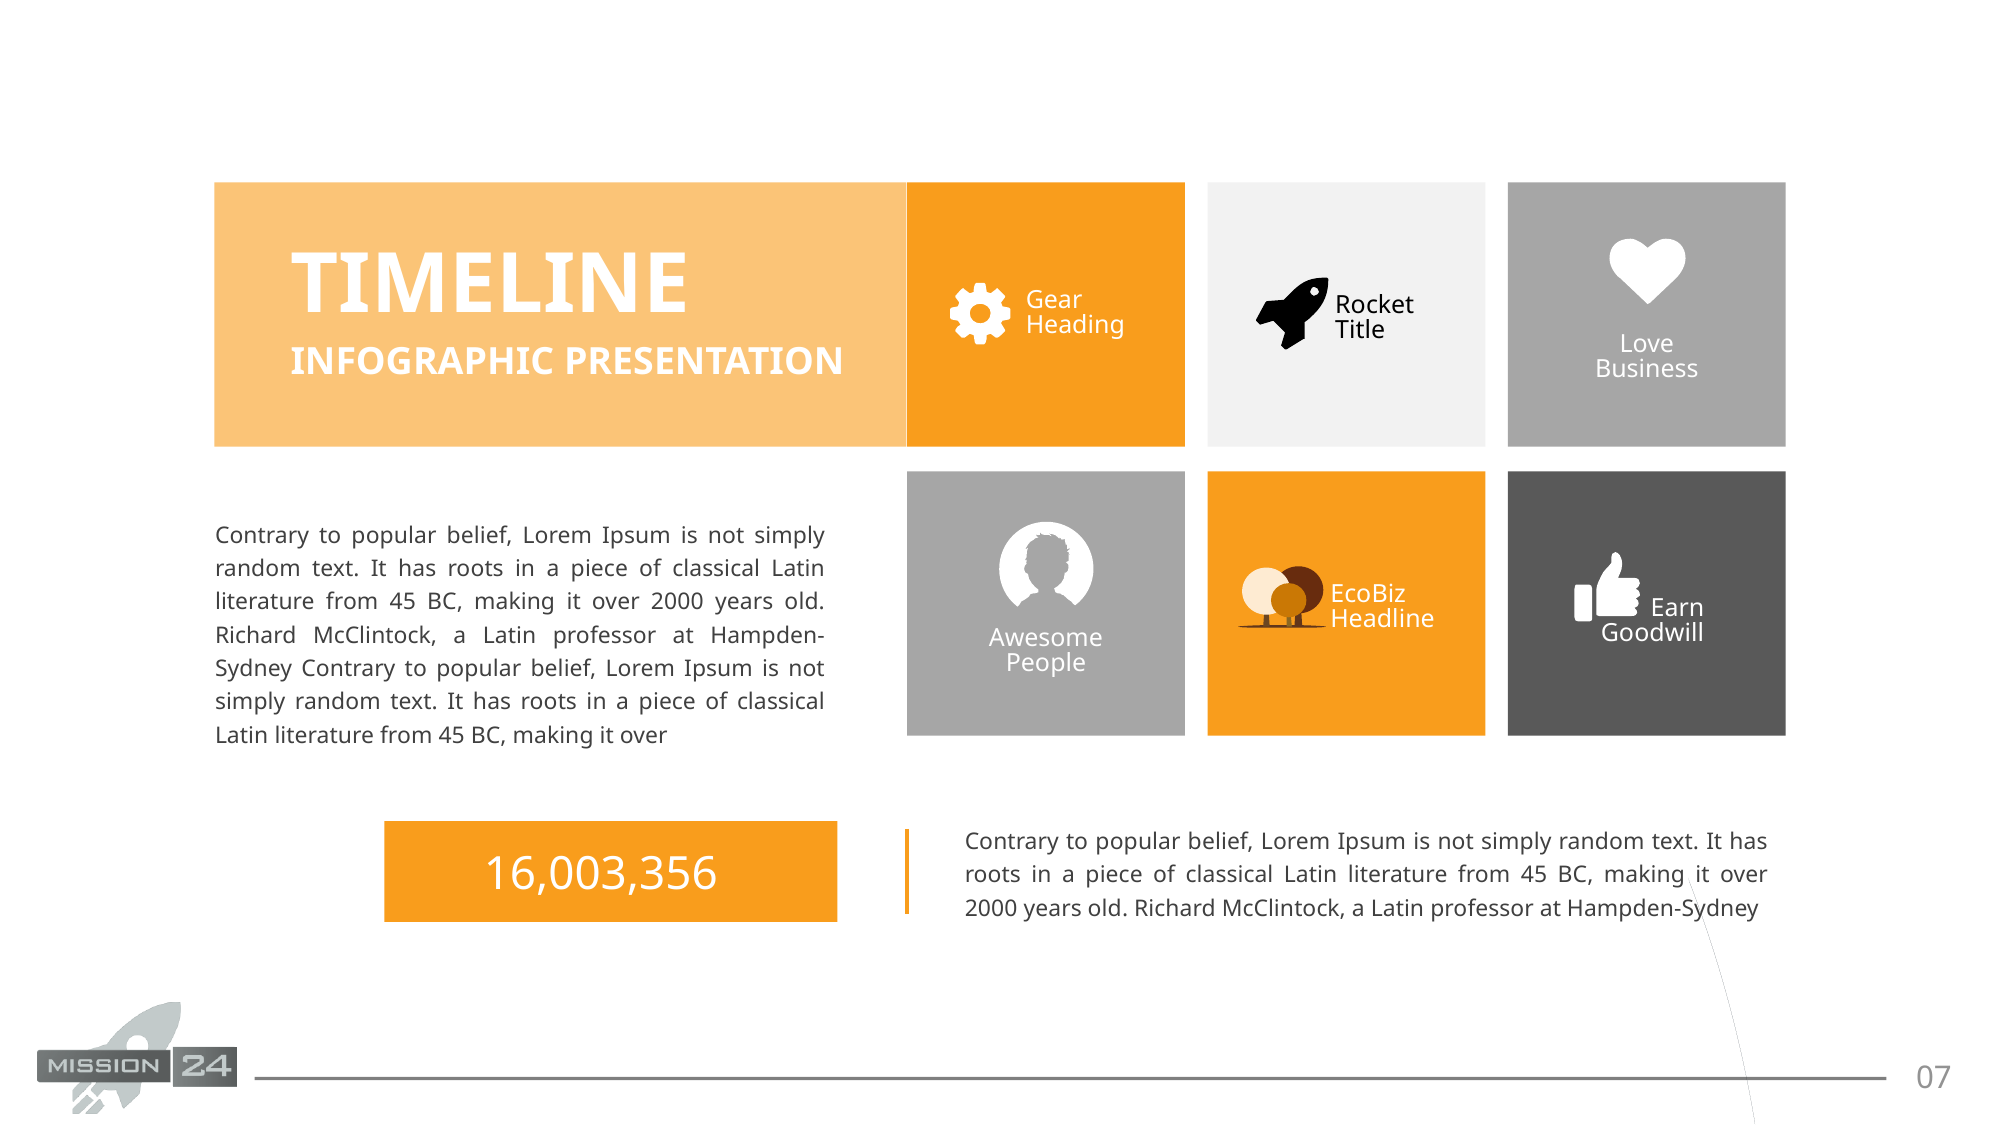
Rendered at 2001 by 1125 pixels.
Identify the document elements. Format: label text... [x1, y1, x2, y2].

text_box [964, 521, 1128, 686]
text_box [907, 813, 1784, 930]
text_box Contrary to popular belief, Lorem Ipsum is not simply random text. It has roots in a piece of classical Latin literature from 45 BC, making it over 2000 years old. Richard McClintock, a Latin professor at Hampden-Sydney Contrary to popular belief, Lorem Ipsum is not simply random text. It has roots in a piece of classical Latin literature from 45 BC, making it over [200, 507, 841, 755]
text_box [1574, 552, 1720, 655]
text_box TIMELINE INFOGRAPHIC PRESENTATION [275, 270, 906, 389]
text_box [1256, 277, 1437, 352]
text_box [1507, 181, 1787, 448]
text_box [950, 281, 1142, 348]
text_box [1507, 470, 1787, 737]
text_box [213, 181, 906, 448]
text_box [1565, 238, 1729, 391]
text_box [906, 470, 1186, 737]
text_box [1238, 566, 1455, 641]
text_box [1206, 181, 1486, 448]
text_box [1206, 470, 1486, 737]
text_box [384, 821, 838, 922]
slide_number 07 [1886, 1030, 1982, 1125]
text_box [906, 181, 1186, 448]
